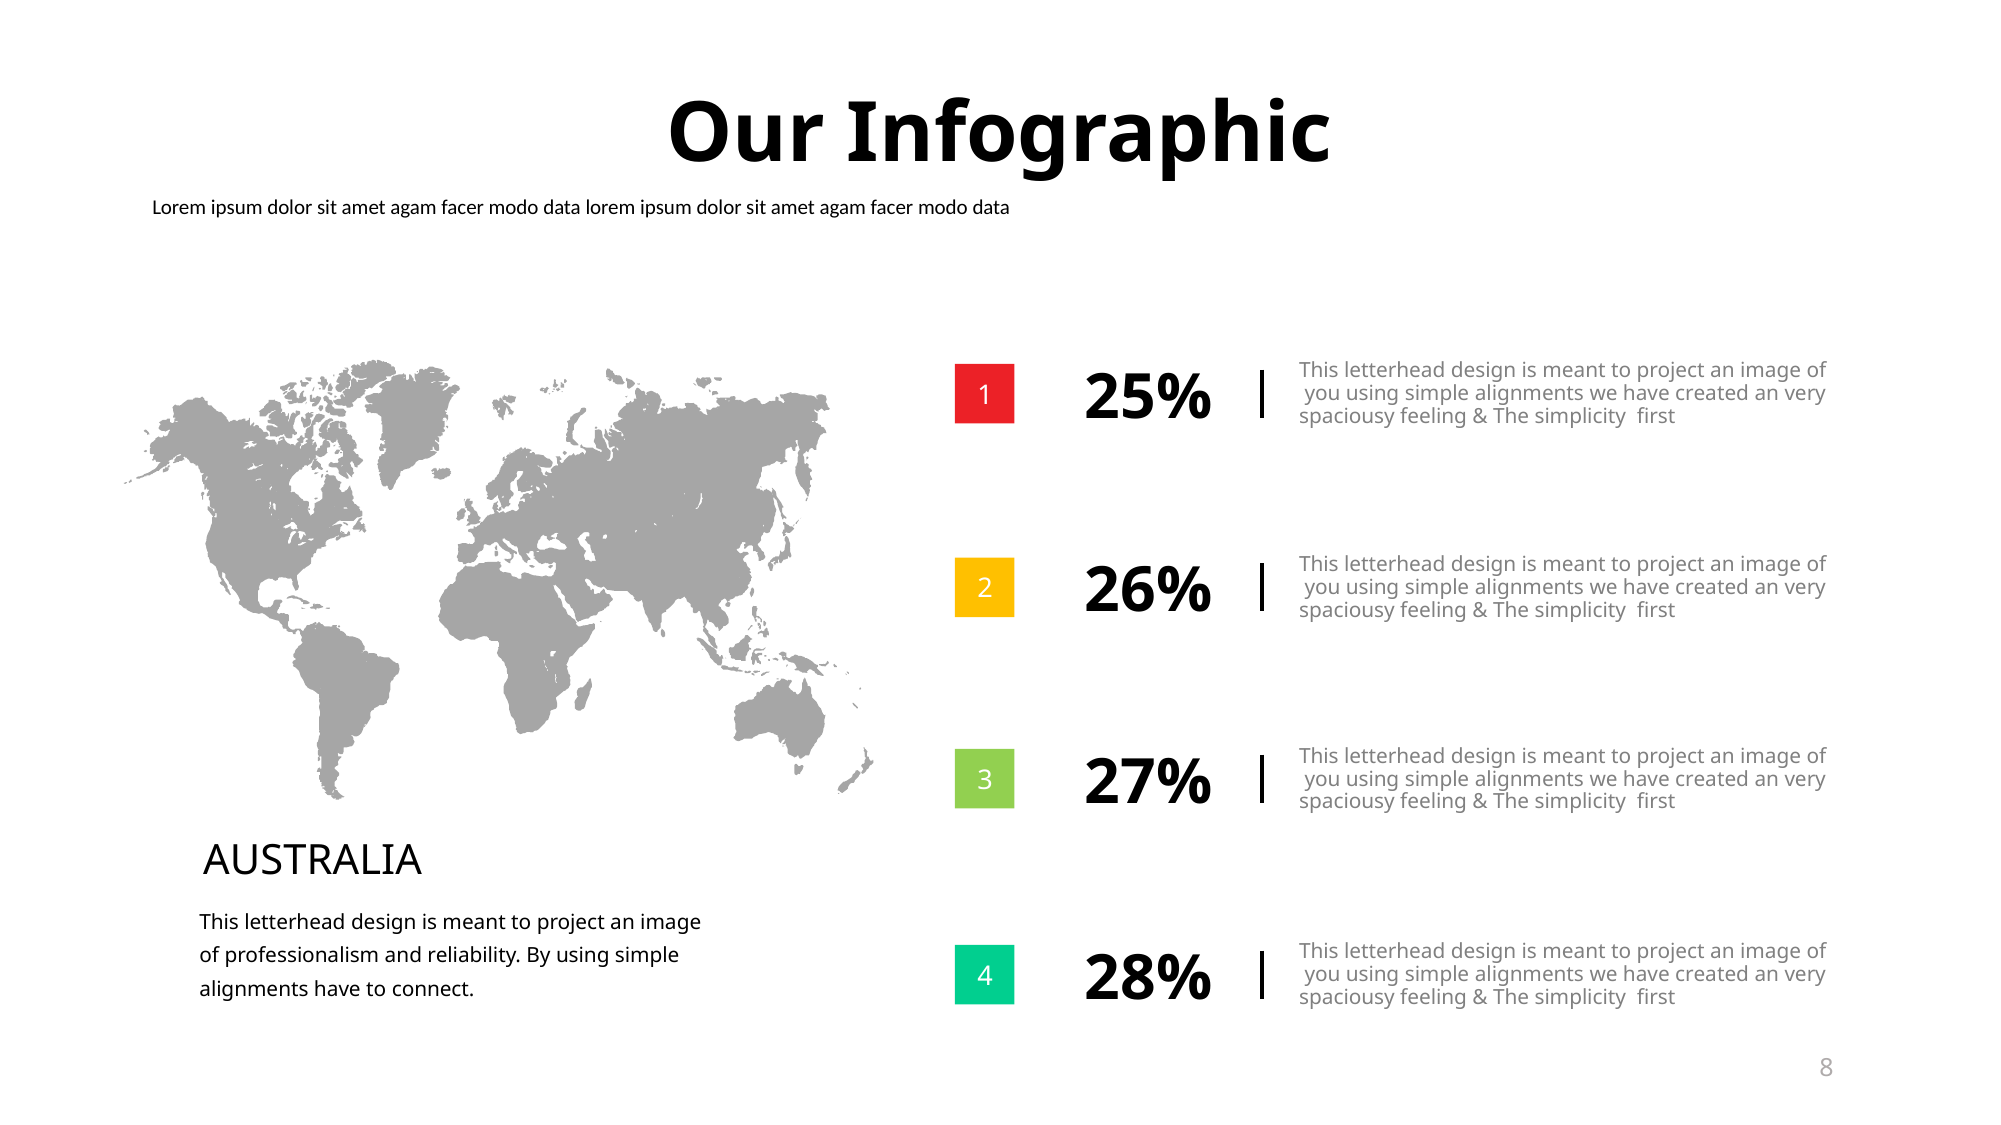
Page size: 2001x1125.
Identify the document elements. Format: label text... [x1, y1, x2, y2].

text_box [123, 347, 1877, 1026]
subtitle Lorem ipsum dolor sit amet agam facer modo data lorem ipsum dolor sit amet agam facer modo data [137, 186, 1863, 227]
title Our Infographic [137, 78, 1863, 186]
slide_number 8 [1790, 1042, 1863, 1094]
